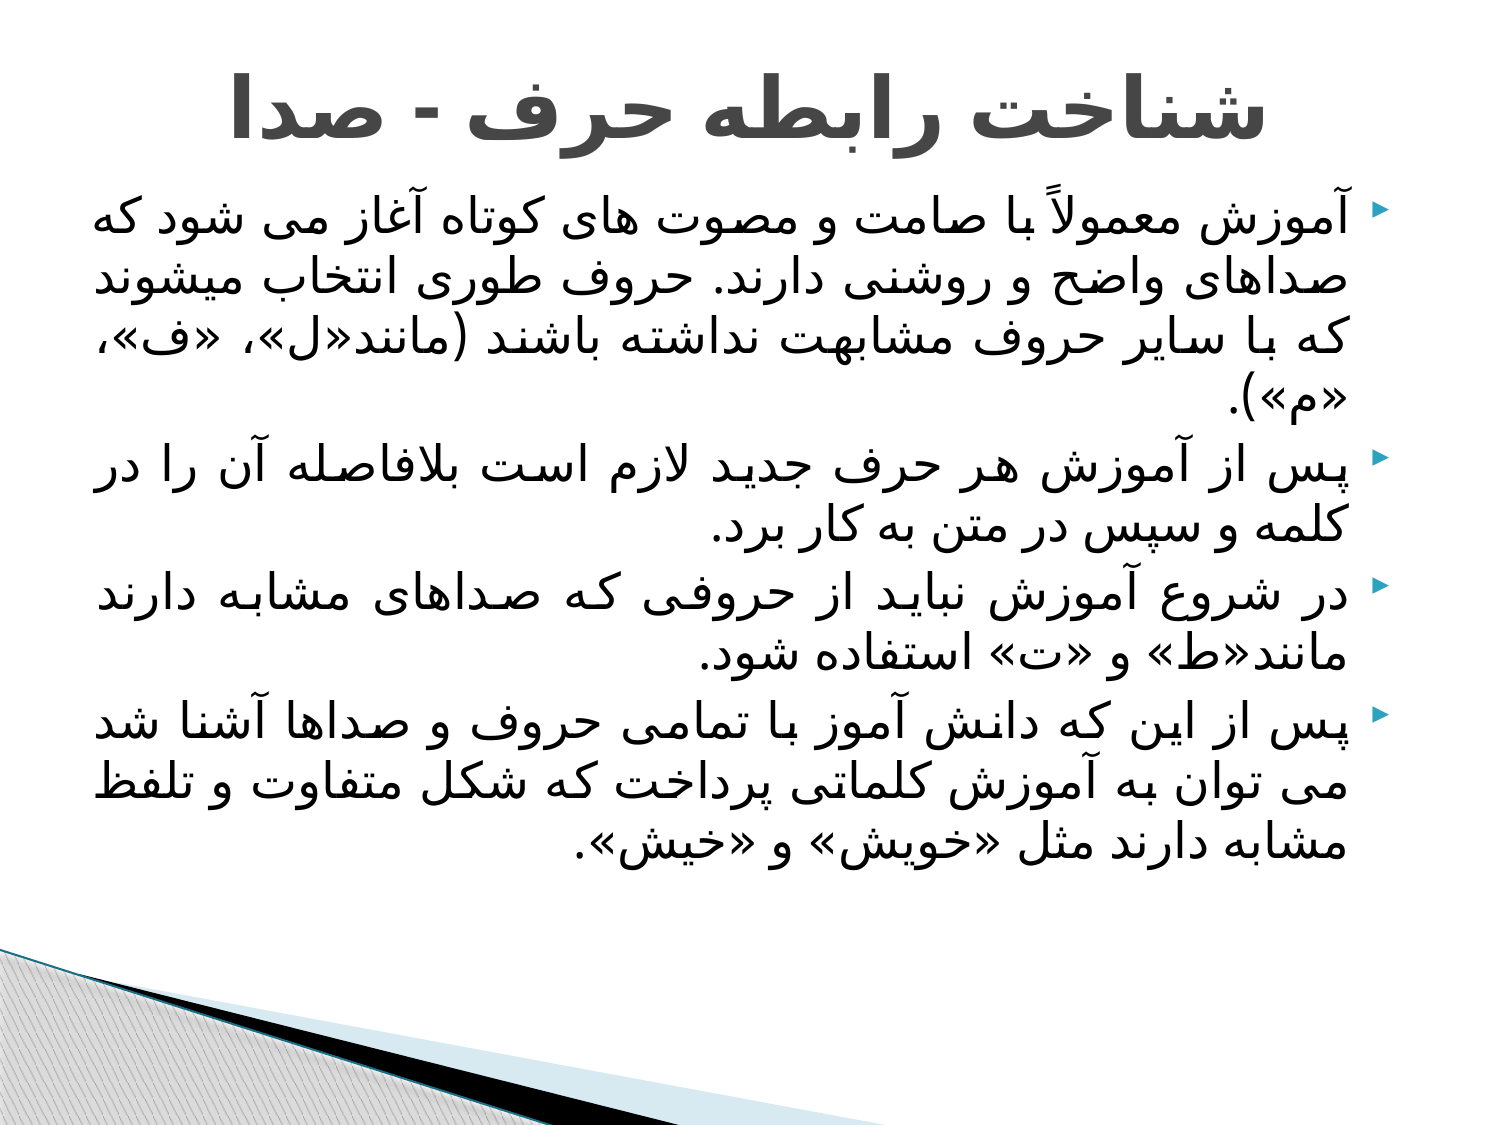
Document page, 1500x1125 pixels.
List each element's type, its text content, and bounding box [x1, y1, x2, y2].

title شناخت رابطه حرف - صدا [75, 45, 1425, 164]
list آموزش معمولاً با صامت و مصوت های کوتاه آغاز می شود که صداهای واضح و روشنی دارند. حروف طوری انتخاب میشوند که با سایر حروف مشابهت نداشته باشند (مانند«ل»، «ف»، «م»). پس از آموزش هر حرف جدید لازم است بلافاصله آن را در کلمه و سپس در متن به کار برد. در شروع آموزش نباید از حروفی که صداهای مشابه دارند مانند«ط» و «ت» استفاده شود. پس از این که دانش آموز با تمامی حروف و صداها آشنا شد می توان به آموزش کلماتی پرداخت که شکل متفاوت و تلفظ مشابه دارند مثل «خویش» و «خیش». [75, 175, 1425, 986]
